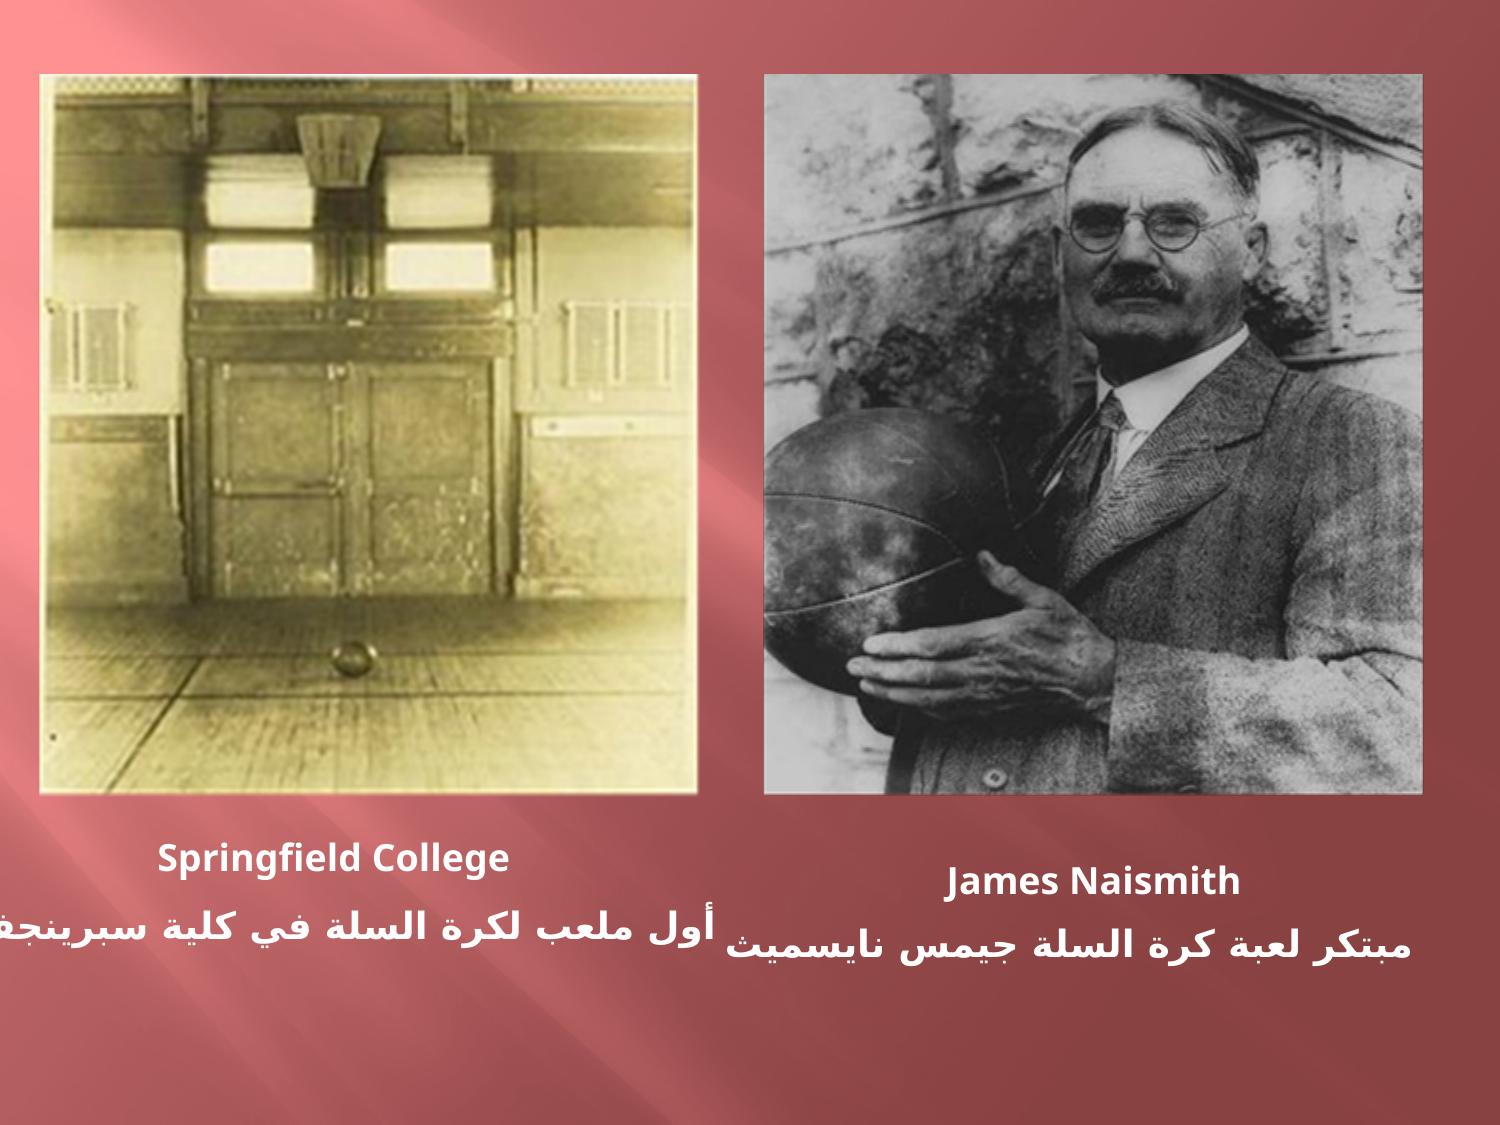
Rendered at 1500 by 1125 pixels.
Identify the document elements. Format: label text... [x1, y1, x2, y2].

text_box Springfield College [142, 844, 526, 887]
text_box مبتكر لعبة كرة السلة جيمس نايسميث [710, 912, 1428, 973]
picture [37, 74, 701, 801]
picture [762, 74, 1426, 801]
text_box أول ملعب لكرة السلة في كلية سبرينجفيلد [0, 894, 731, 955]
text_box James Naismith [931, 849, 1257, 910]
